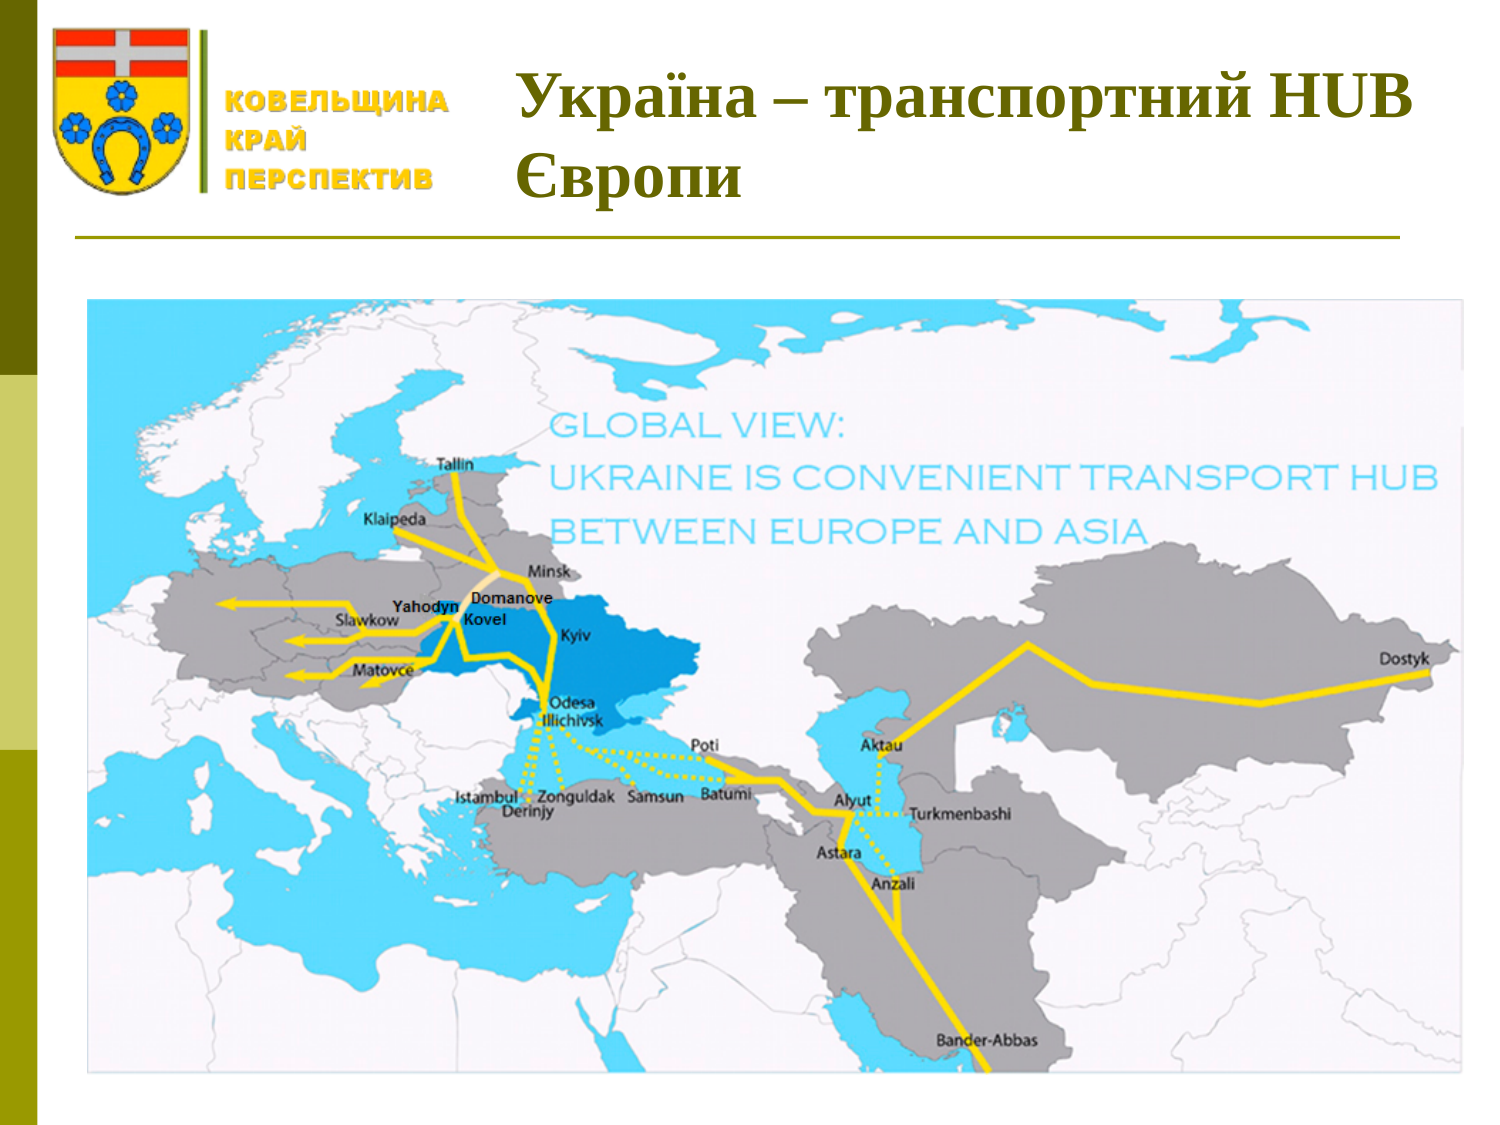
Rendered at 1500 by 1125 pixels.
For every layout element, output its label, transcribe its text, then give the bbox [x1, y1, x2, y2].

picture [49, 24, 455, 198]
picture [87, 299, 1465, 1075]
text_box Україна – транспортний HUB Європи [499, 37, 1500, 225]
